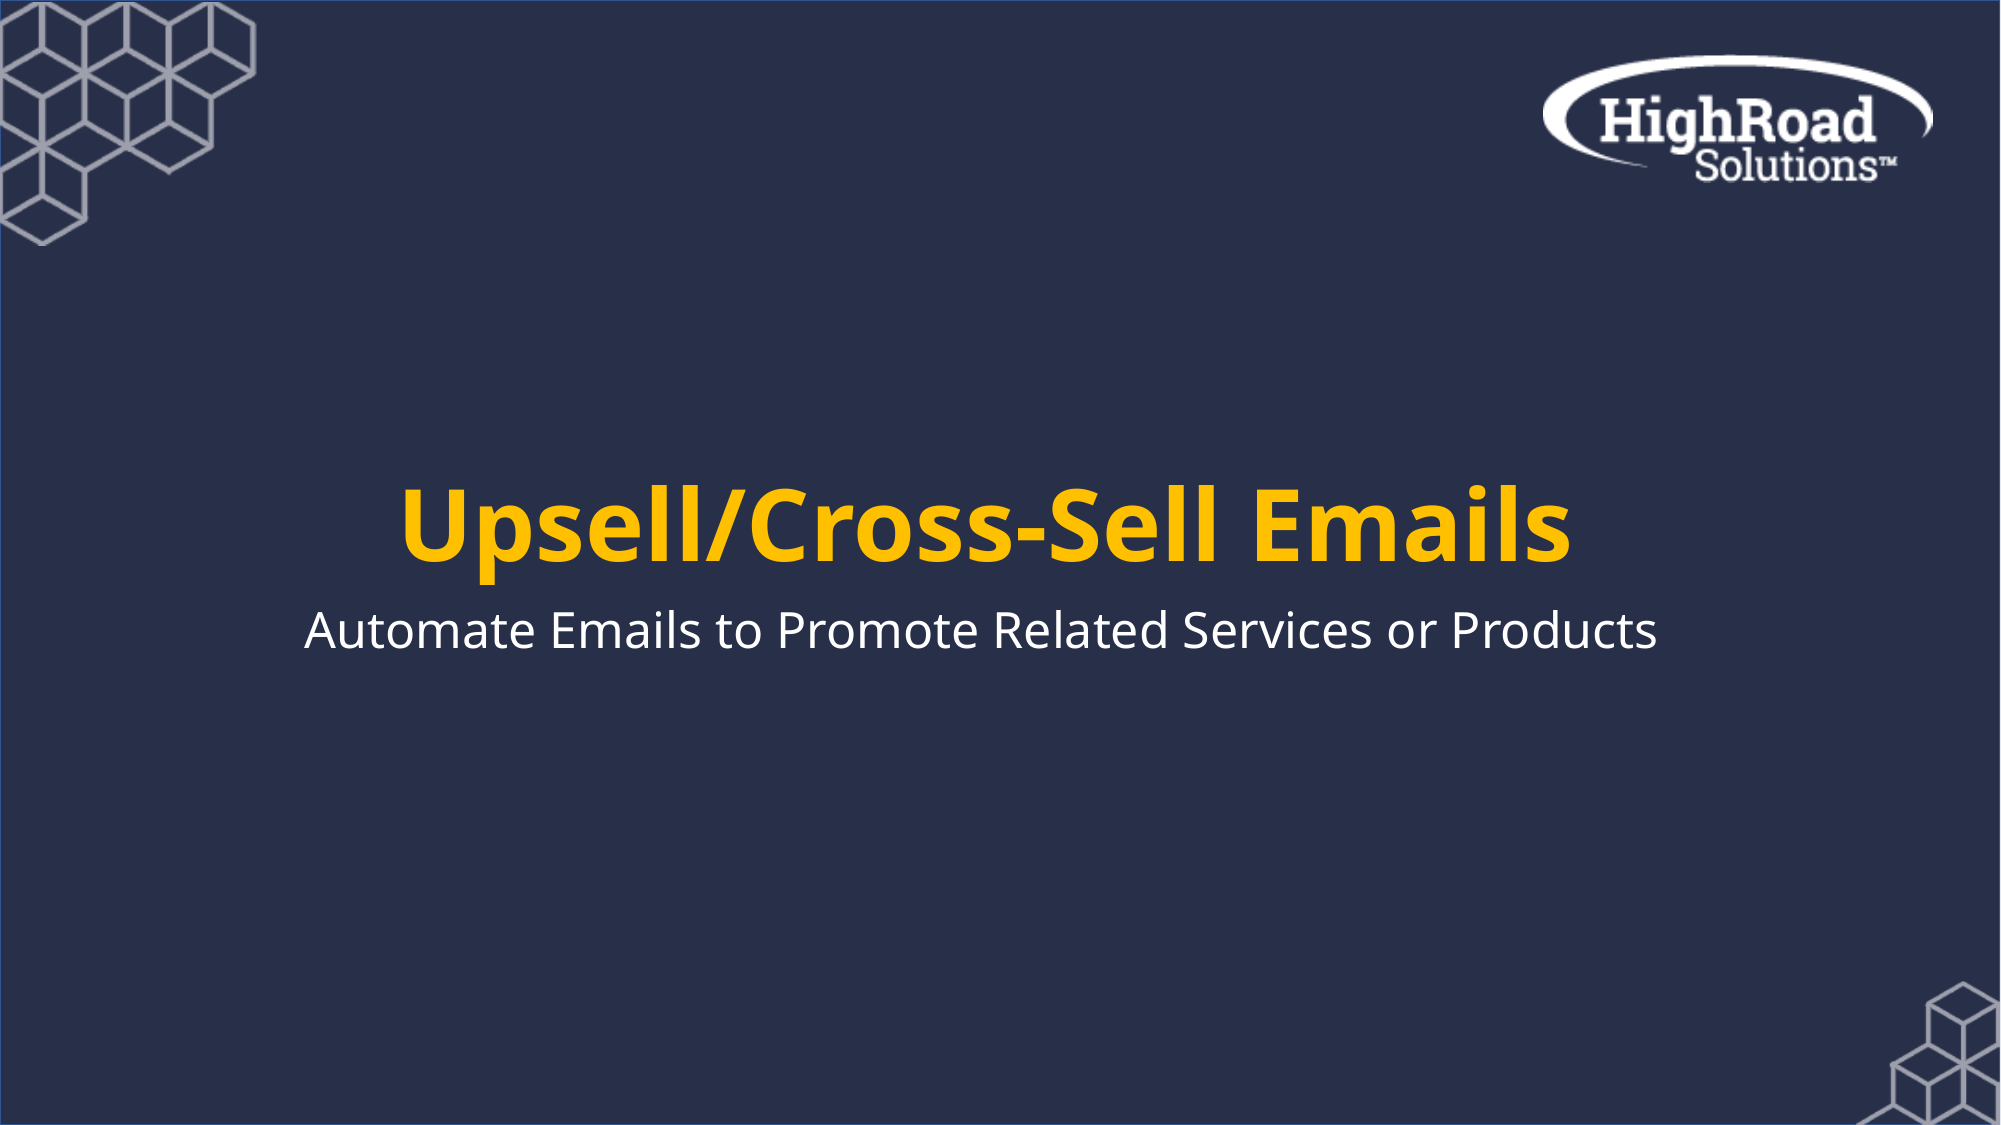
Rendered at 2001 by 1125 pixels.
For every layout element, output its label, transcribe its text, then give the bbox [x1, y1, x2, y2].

subtitle Automate Emails to Promote Related Services or Products [139, 590, 1825, 863]
picture [1855, 981, 2000, 1125]
picture [0, 2, 330, 246]
picture [1543, 54, 1933, 183]
title Upsell/Cross-Sell Emails [110, 199, 1861, 591]
